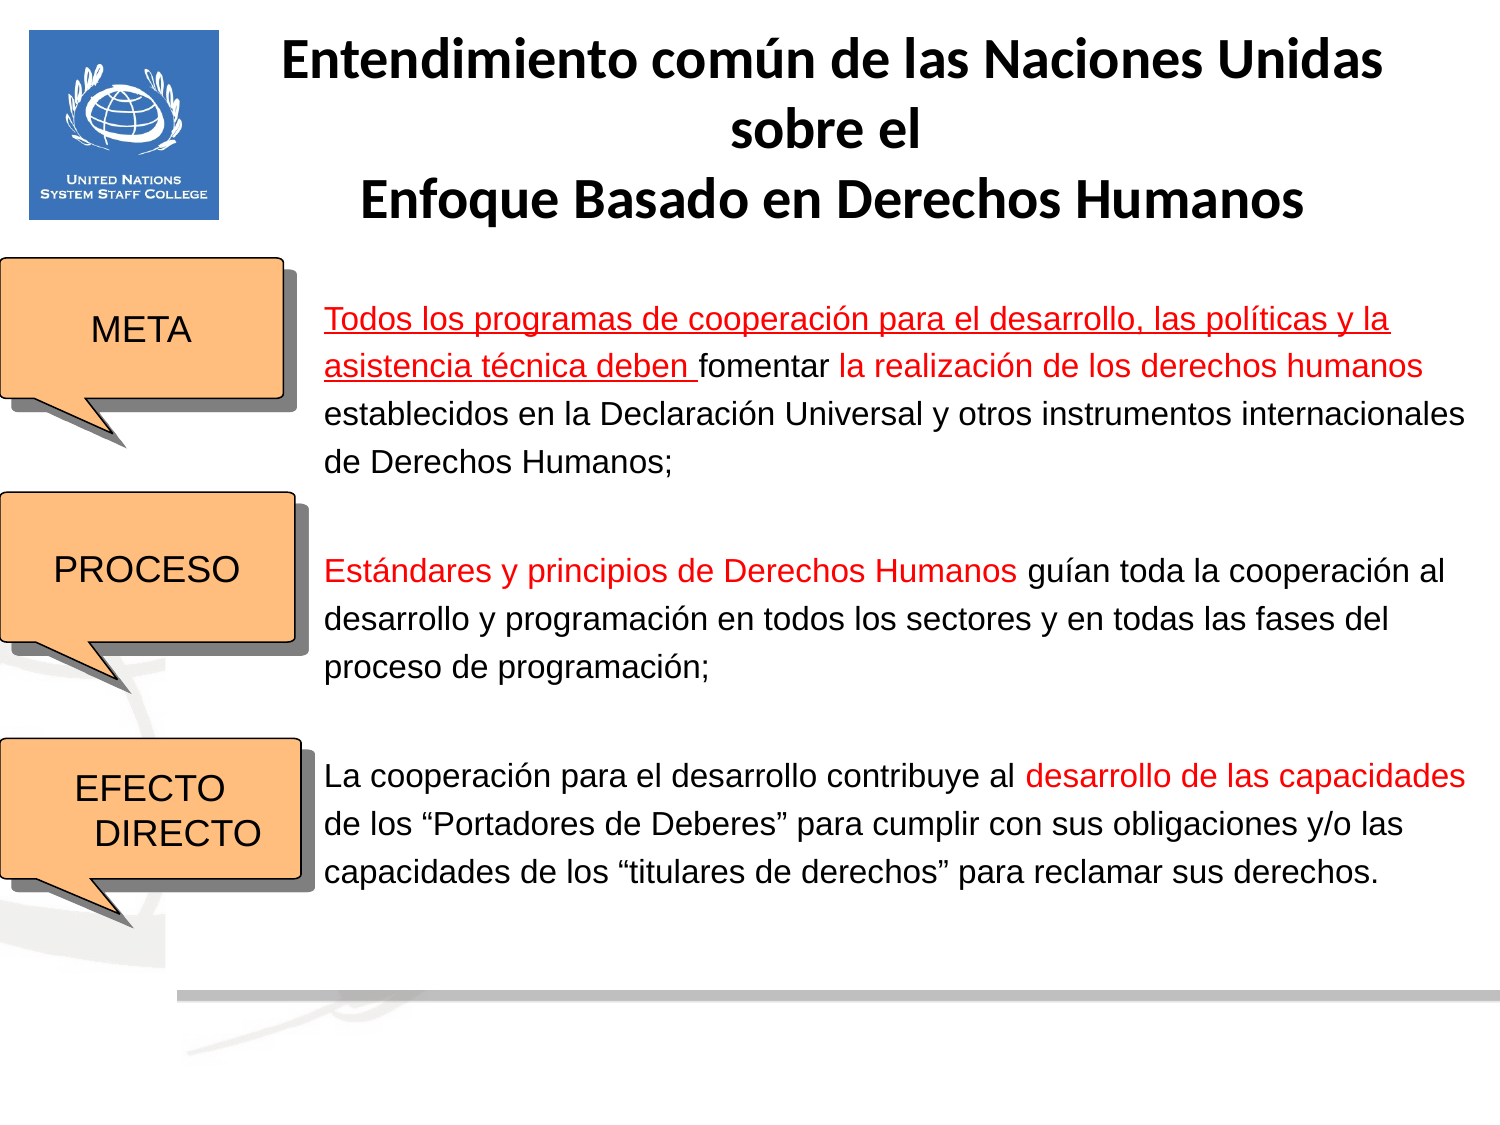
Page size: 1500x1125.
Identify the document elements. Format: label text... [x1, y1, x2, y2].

title Entendimiento común de las Naciones Unidas sobre el Enfoque Basado en Derechos Humanos [216, 30, 1449, 219]
picture [29, 30, 219, 220]
text_box PROCESO [0, 492, 295, 680]
text_box META [0, 257, 284, 434]
text_box EFECTO DIRECTO [0, 738, 302, 915]
text_box Todos los programas de cooperación para el desarrollo, las políticas y la asistencia técnica deben fomentar la realización de los derechos humanos establecidos en la Declaración Universal y otros instrumentos internacionales de Derechos Humanos; Estándares y principios de Derechos Humanos guían toda la cooperación al desarrollo y programación en todos los sectores y en todas las fases del proceso de programación; La cooperación para el desarrollo contribuye al desarrollo de las capacidades de los “Portadores de Deberes” para cumplir con sus obligaciones y/o las capacidades de los “titulares de derechos” para reclamar sus derechos. [165, 281, 1500, 990]
